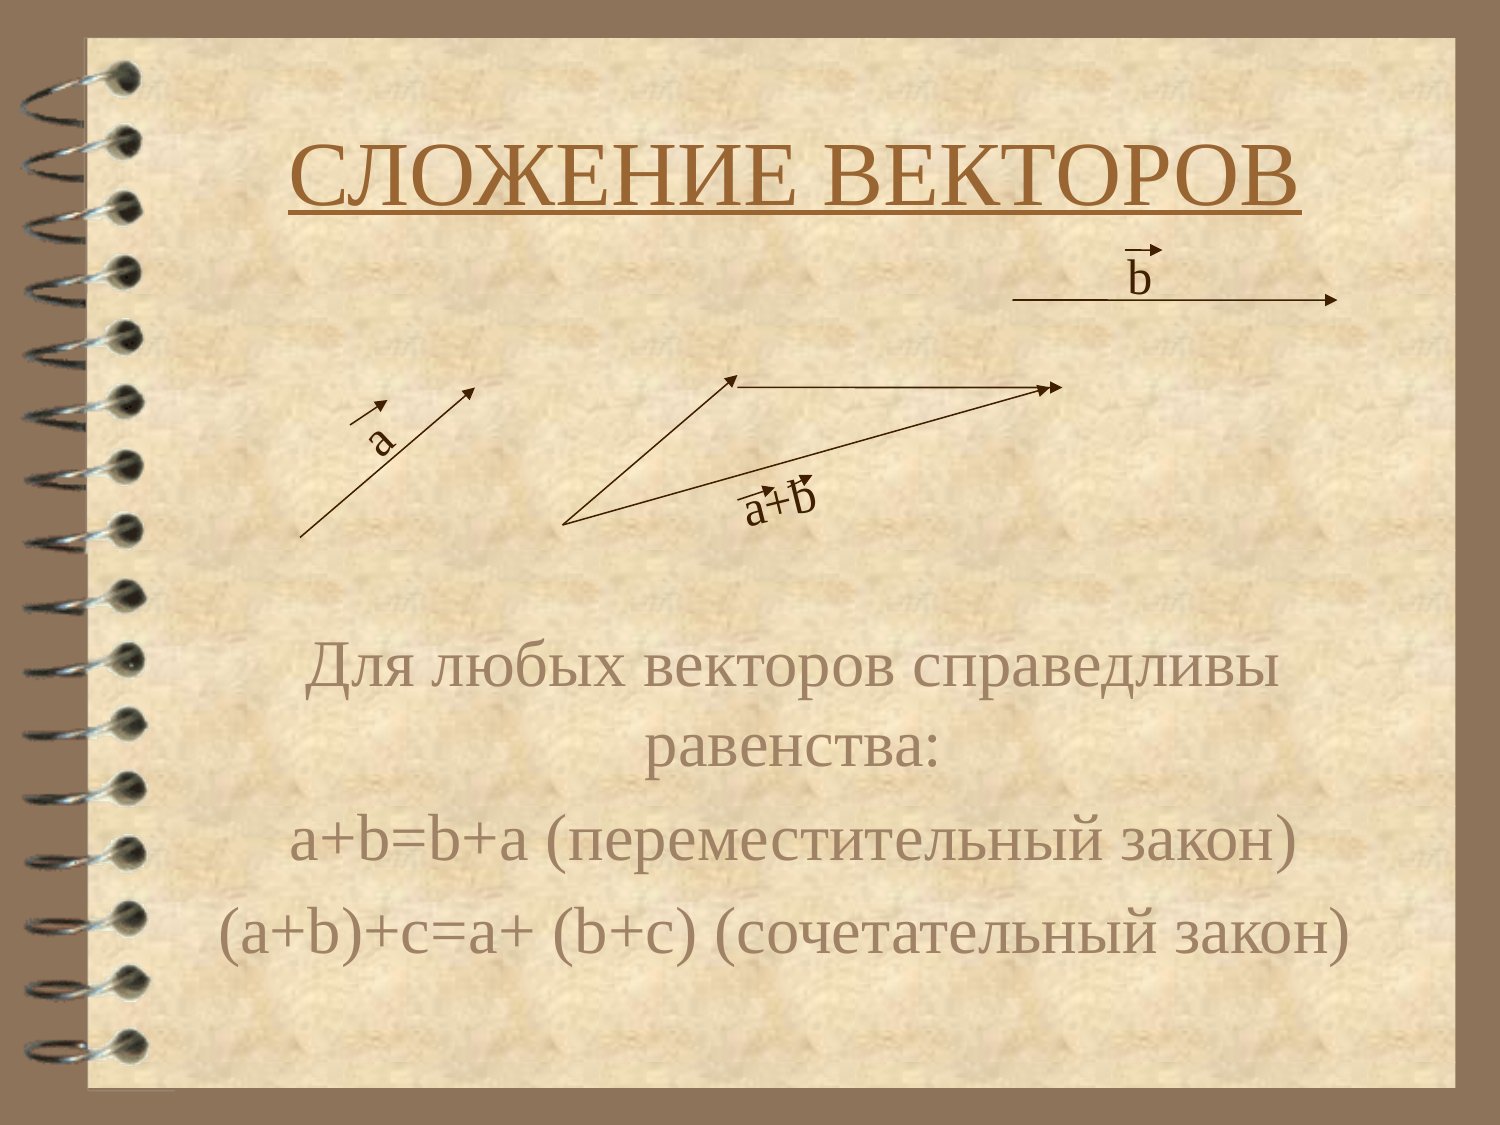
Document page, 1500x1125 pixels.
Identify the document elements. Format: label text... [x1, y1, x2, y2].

title СЛОЖЕНИЕ ВЕКТОРОВ [157, 87, 1434, 251]
text_box [822, 384, 1051, 452]
text_box a [331, 392, 421, 483]
text_box [414, 387, 475, 440]
text_box [737, 485, 775, 501]
text_box [563, 375, 738, 524]
text_box [787, 474, 813, 488]
picture [0, 0, 1456, 1125]
text_box [1124, 243, 1163, 257]
text_box a+b [719, 450, 840, 548]
text_box b [1112, 237, 1168, 313]
subtitle Для любых векторов справедливы равенства: a+b=b+a (переместительный закон) (a+b)+c=a+ (b+c) (сочетательный закон) [137, 612, 1451, 1038]
text_box [1050, 381, 1063, 394]
text_box [1168, 293, 1338, 307]
text_box [349, 399, 388, 426]
